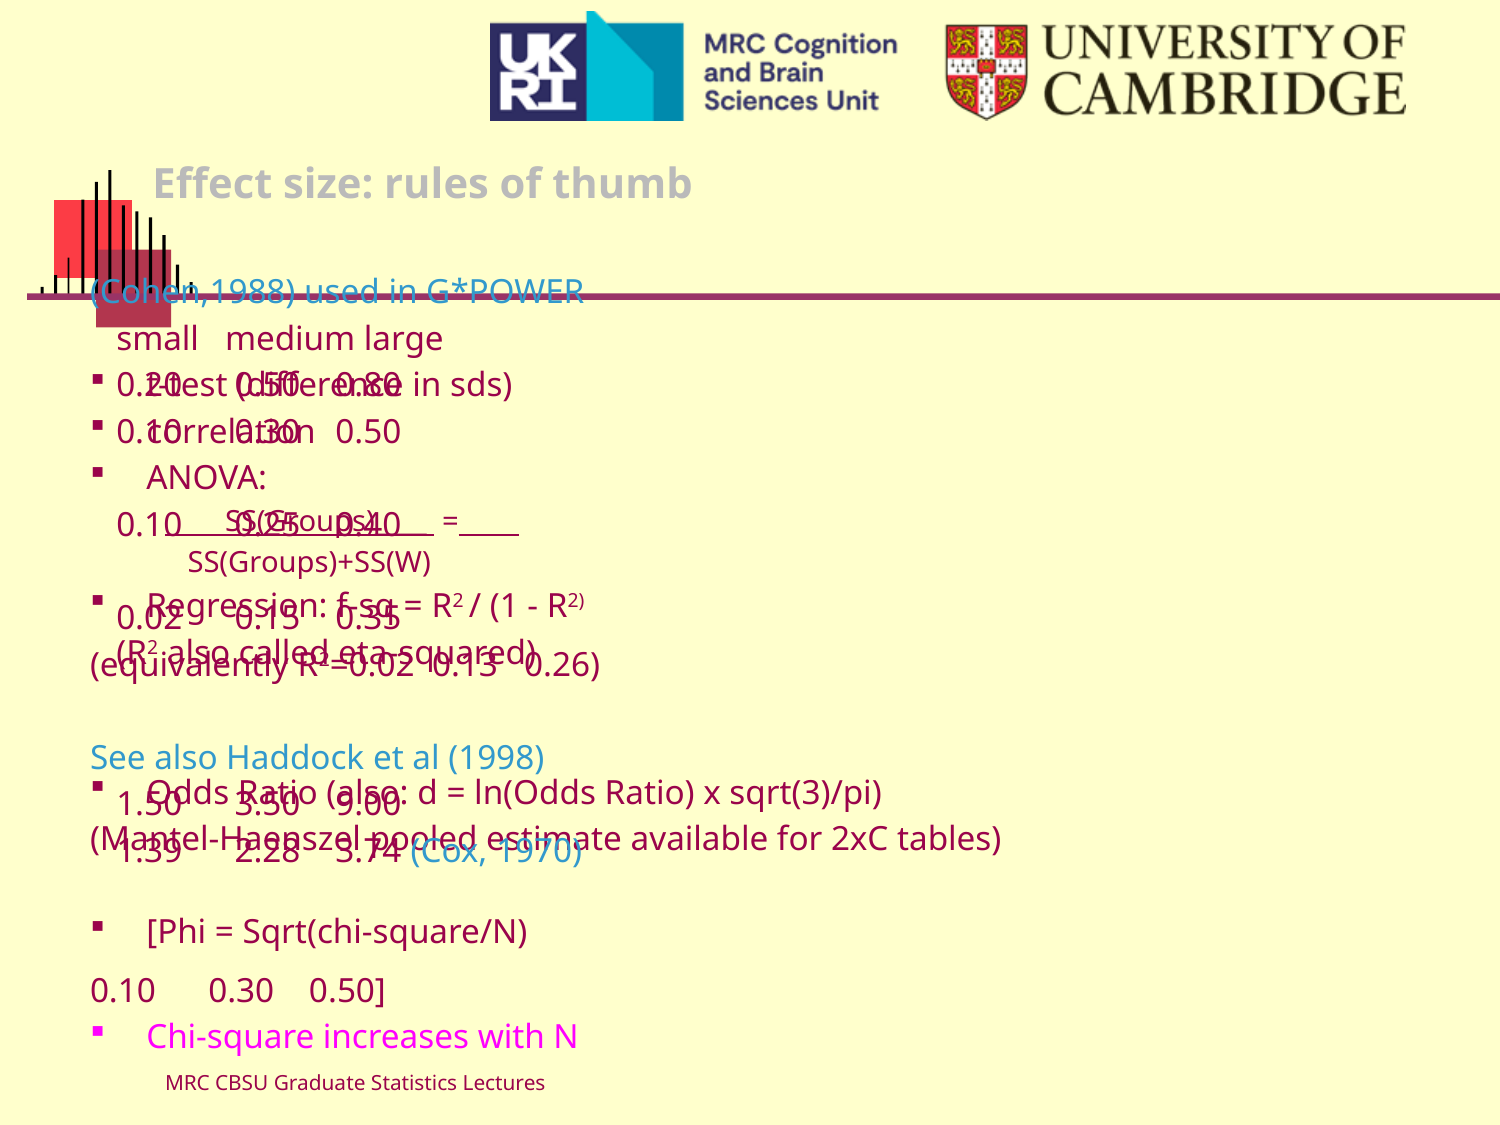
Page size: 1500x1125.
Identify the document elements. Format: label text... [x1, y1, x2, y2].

title Effect size: rules of thumb [137, 137, 988, 233]
list (Cohen,1988) used in G*POWER small medium large 0.20 0.50 0.80 0.10 0.30 0.50 0.10 0.25 0.40 0.02 0.15 0.35 (equivalently R2=0.02 0.13 0.26) See also Haddock et al (1998) 1.50 3.50 9.00 1.39 2.28 3.74 (Cox, 1970) 0.10 0.30 0.50] Chi-square increases with N [75, 262, 1425, 1038]
picture [490, 11, 1406, 121]
footer MRC CBSU Graduate Statistics Lectures [149, 1062, 988, 1101]
